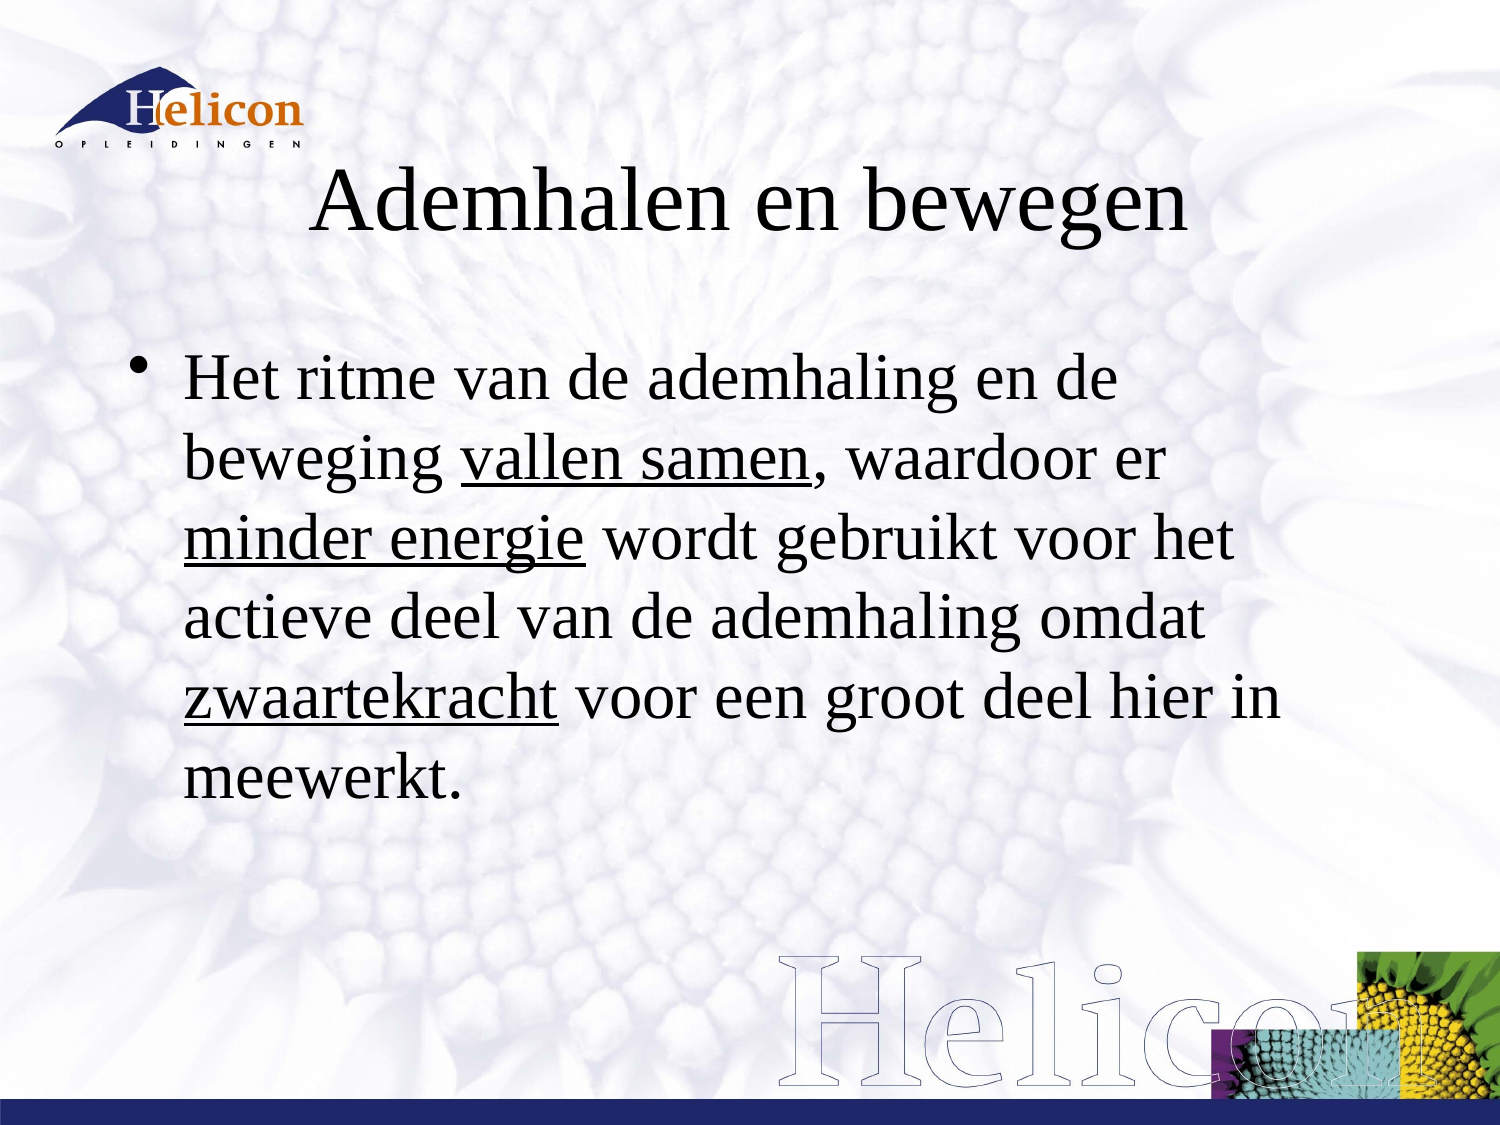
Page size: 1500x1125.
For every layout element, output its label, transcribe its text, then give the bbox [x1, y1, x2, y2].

picture [0, 0, 1500, 1125]
list Het ritme van de ademhaling en de beweging vallen samen, waardoor er minder energie wordt gebruikt voor het actieve deel van de ademhaling omdat zwaartekracht voor een groot deel hier in meewerkt. [112, 324, 1388, 1000]
title Ademhalen en bewegen [112, 99, 1388, 288]
